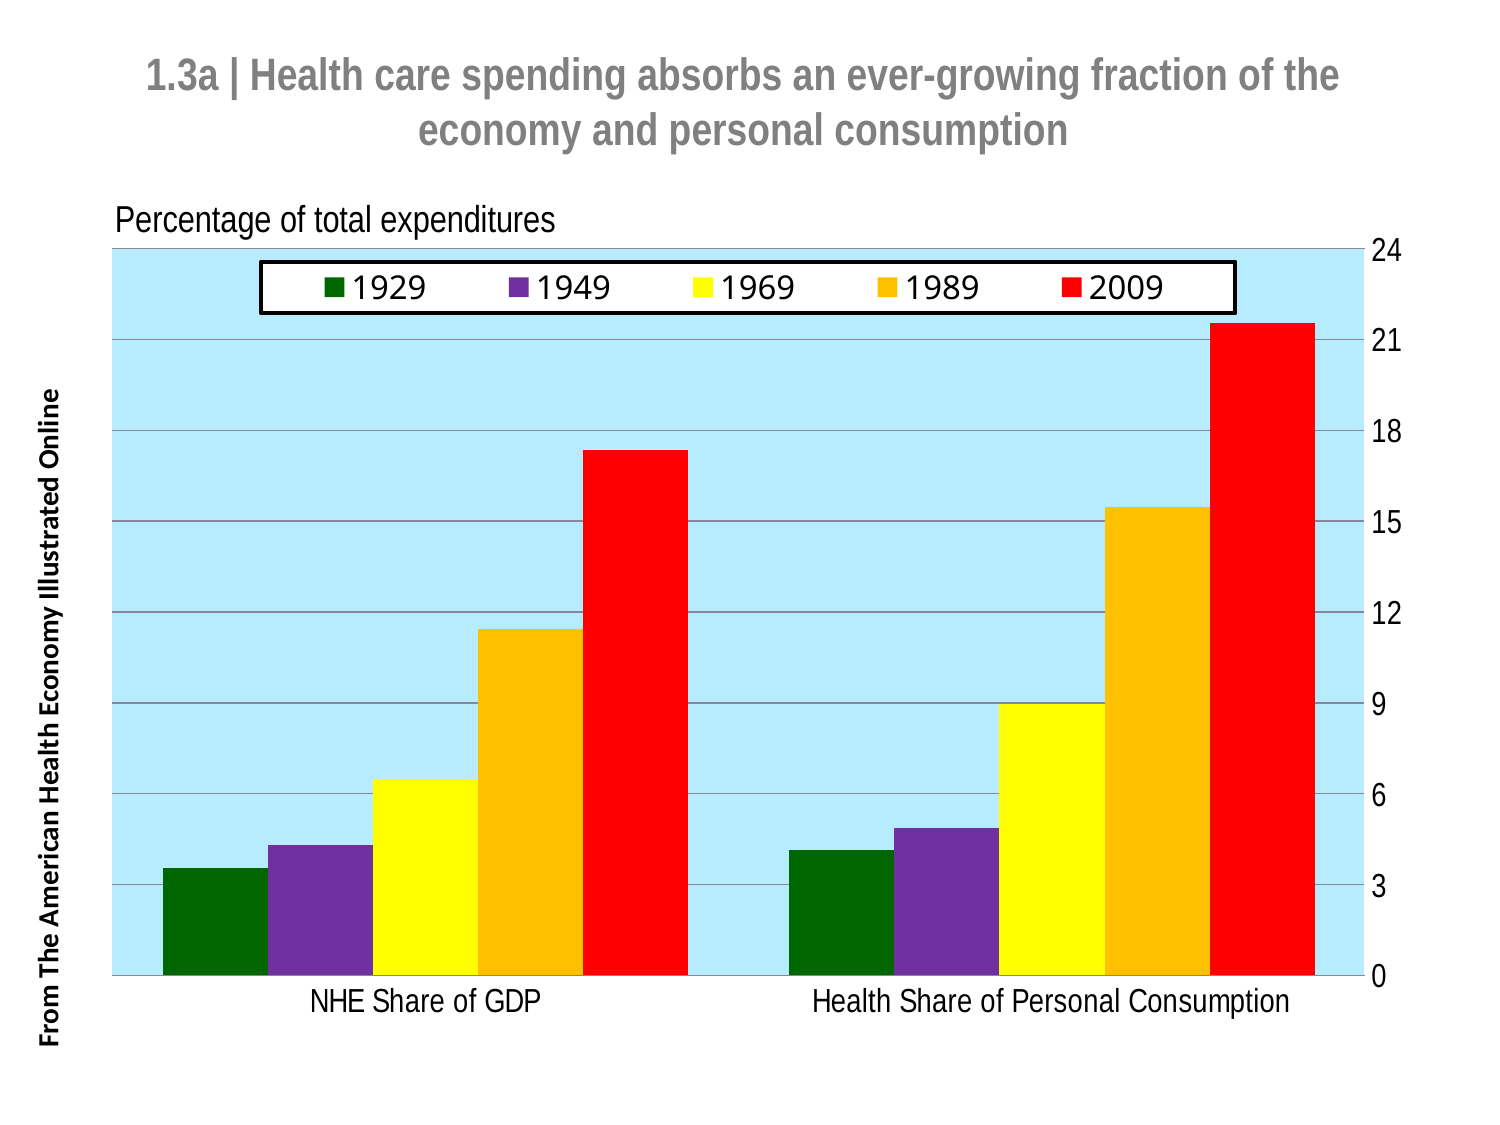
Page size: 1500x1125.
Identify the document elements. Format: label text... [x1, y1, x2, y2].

chart [99, 137, 1438, 1125]
title 1.3a | Health care spending absorbs an ever-growing fraction of the economy and personal consumption [87, 37, 1400, 163]
text_box From The American Health Economy Illustrated Online [21, 212, 72, 1063]
